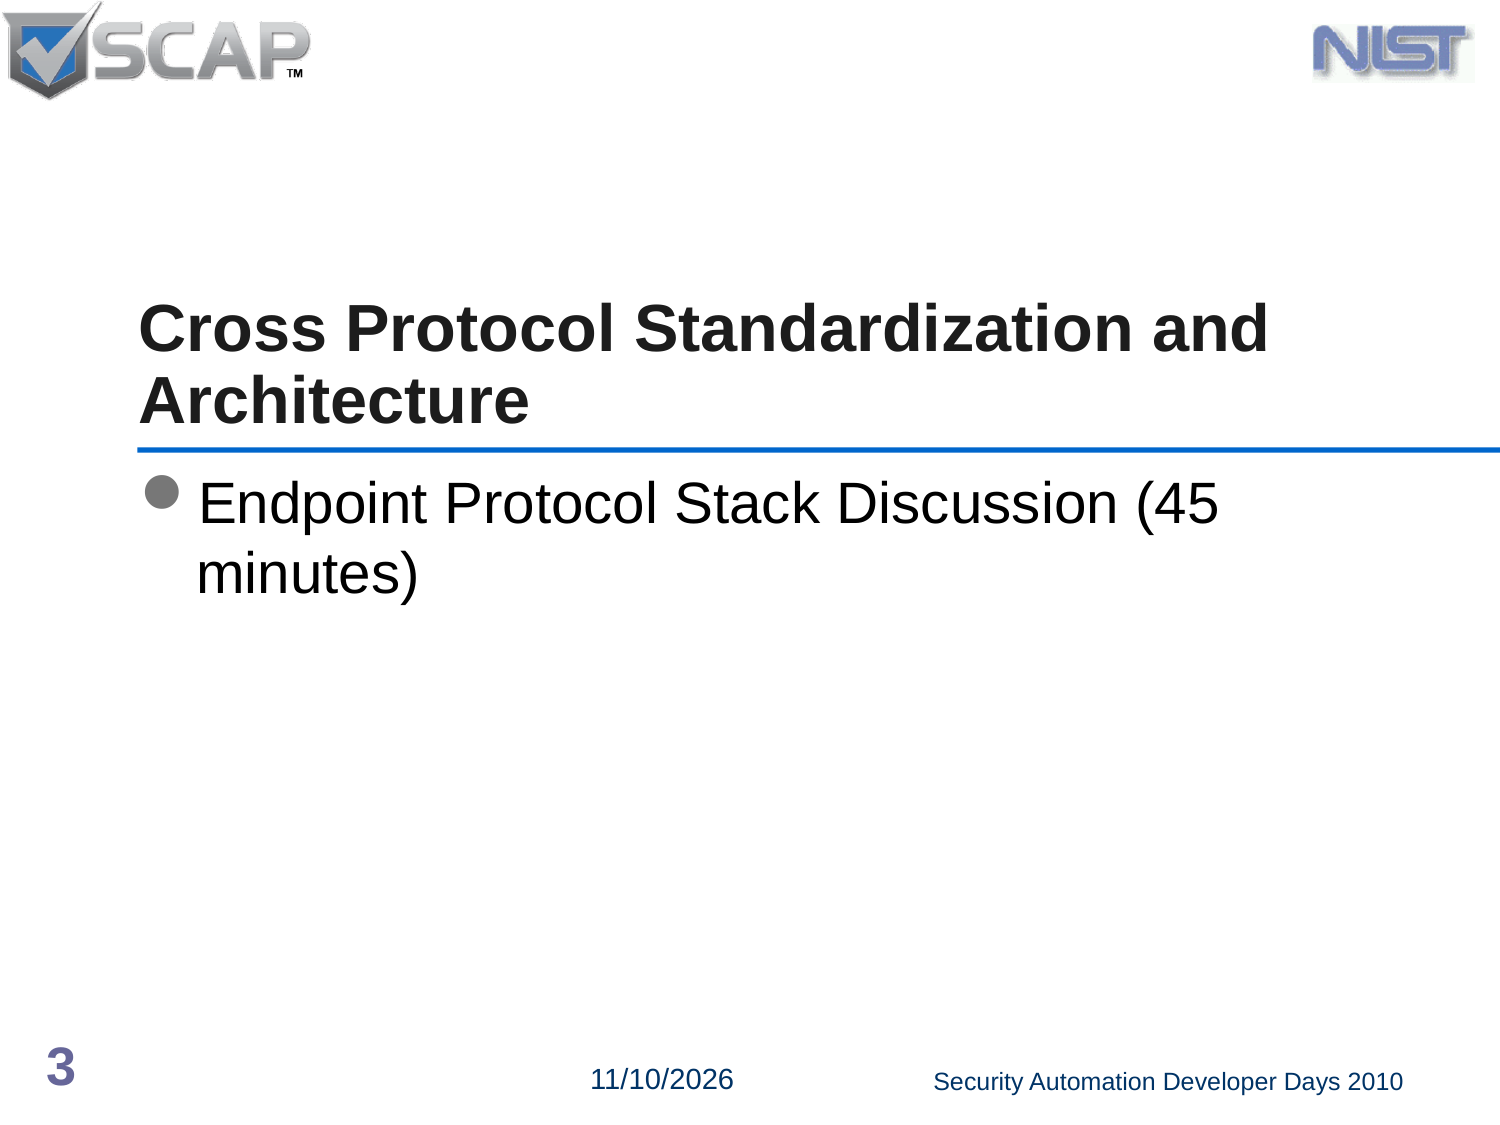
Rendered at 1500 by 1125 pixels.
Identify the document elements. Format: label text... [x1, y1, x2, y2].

picture [1312, 24, 1475, 83]
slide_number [399, 1024, 750, 1104]
title Cross Protocol Standardization and Architecture [122, 222, 1399, 447]
footer Security Automation Developer Days 2010 [912, 1024, 1426, 1104]
list Endpoint Protocol Stack Discussion (45 minutes) [124, 449, 1388, 976]
slide_number 3 [13, 1023, 111, 1105]
picture [0, 0, 313, 103]
